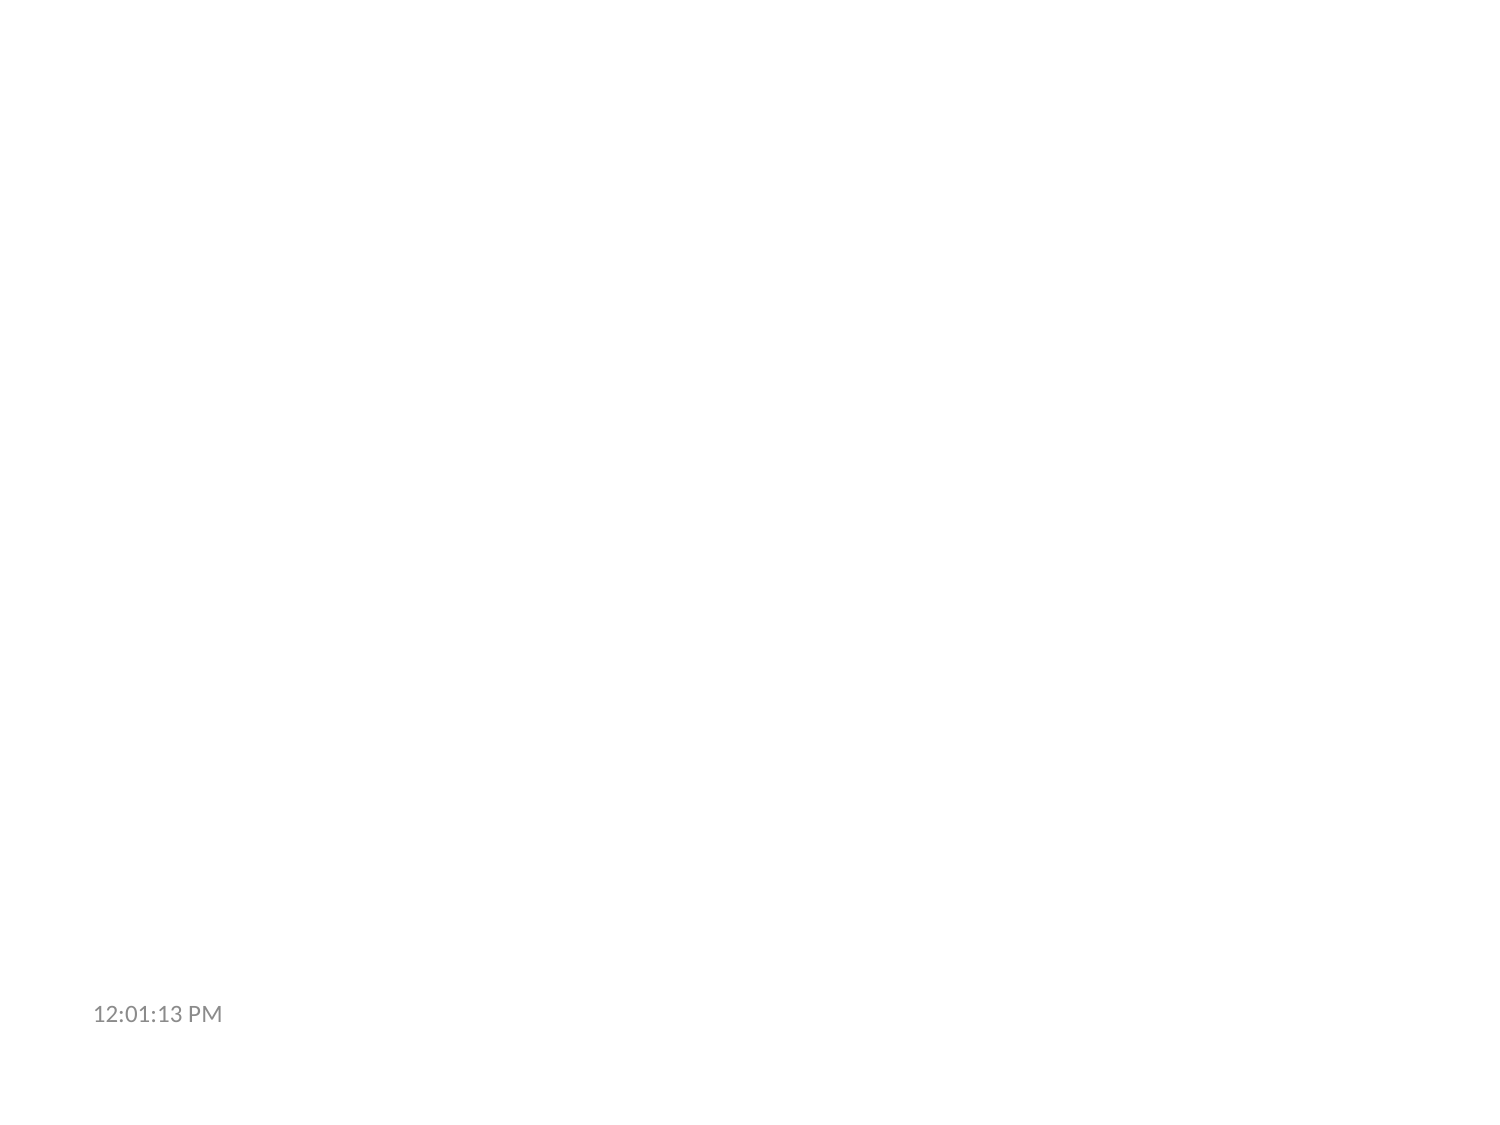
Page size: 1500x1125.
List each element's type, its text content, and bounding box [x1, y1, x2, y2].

text_box 3:35:09 PM [77, 982, 428, 1043]
